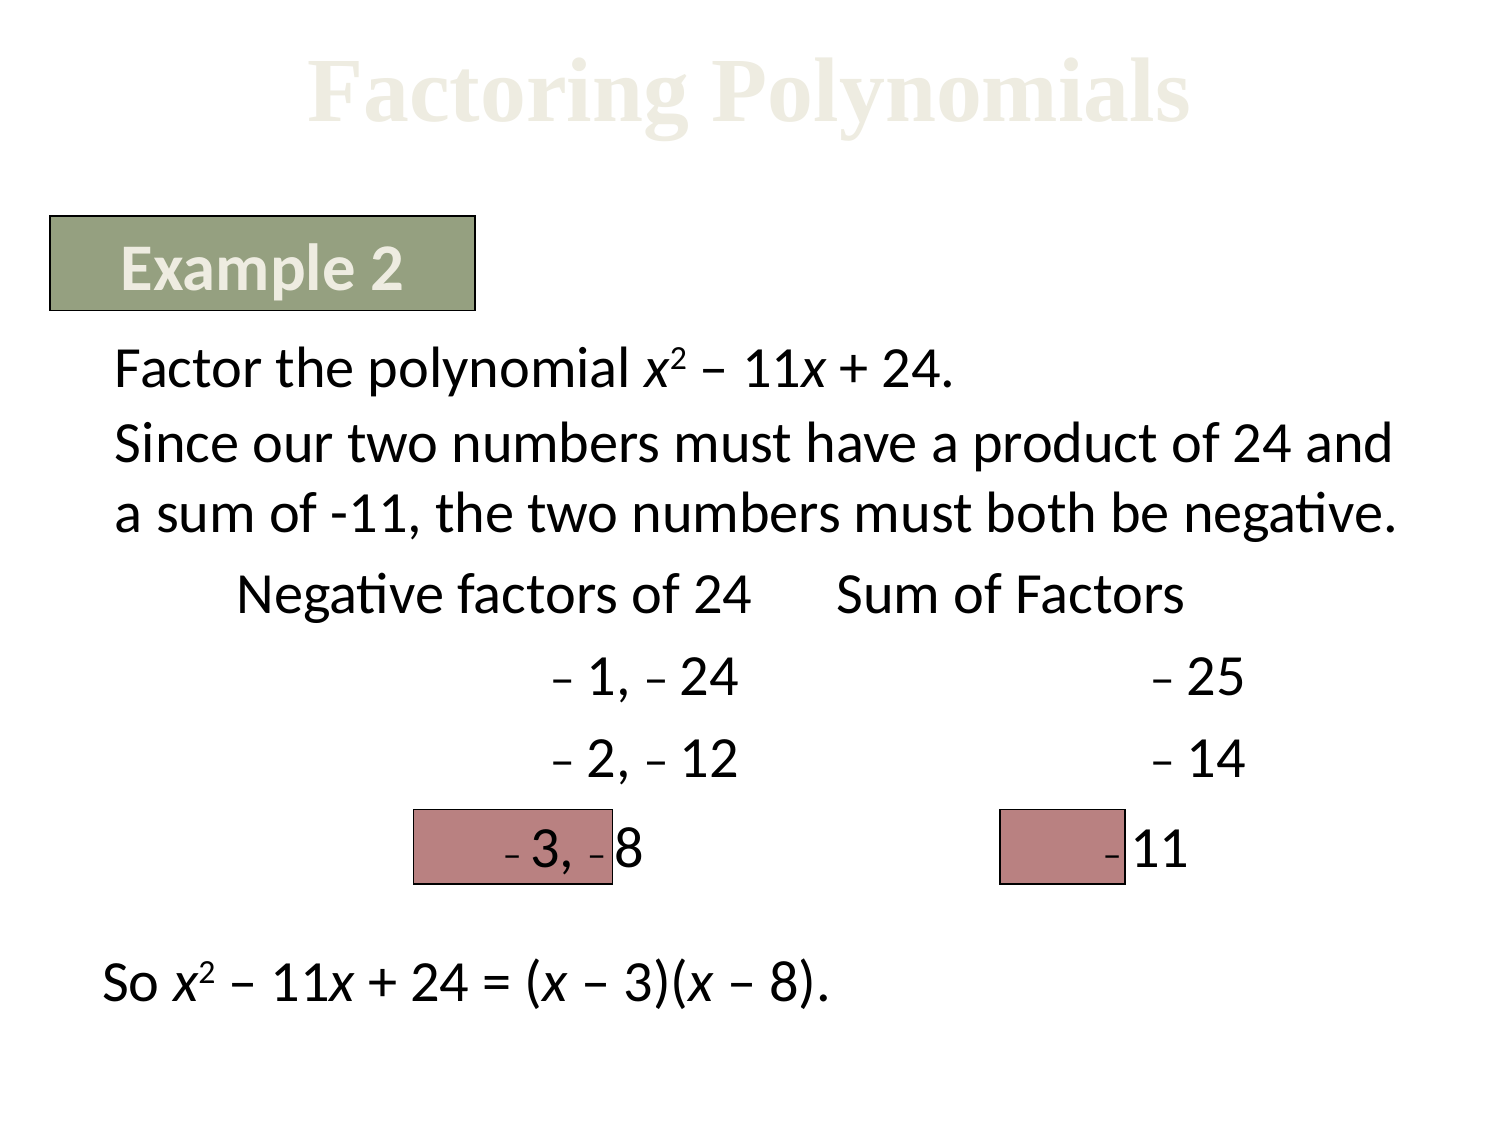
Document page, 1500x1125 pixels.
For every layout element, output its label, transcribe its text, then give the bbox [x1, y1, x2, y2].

list Since our two numbers must have a product of 24 and a sum of -11, the two numbers must both be negative. Negative factors of 24 Sum of Factors – 1, – 24 – 25 – 2, – 12 – 14 [99, 396, 1450, 810]
text_box Example 2 [50, 215, 475, 311]
text_box Factoring Polynomials [74, 35, 1425, 136]
text_box So x2 – 11x + 24 = (x – 3)(x – 8). [87, 943, 1413, 1022]
text_box Factor the polynomial x2 – 11x + 24. [99, 321, 1413, 396]
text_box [99, 809, 1401, 888]
